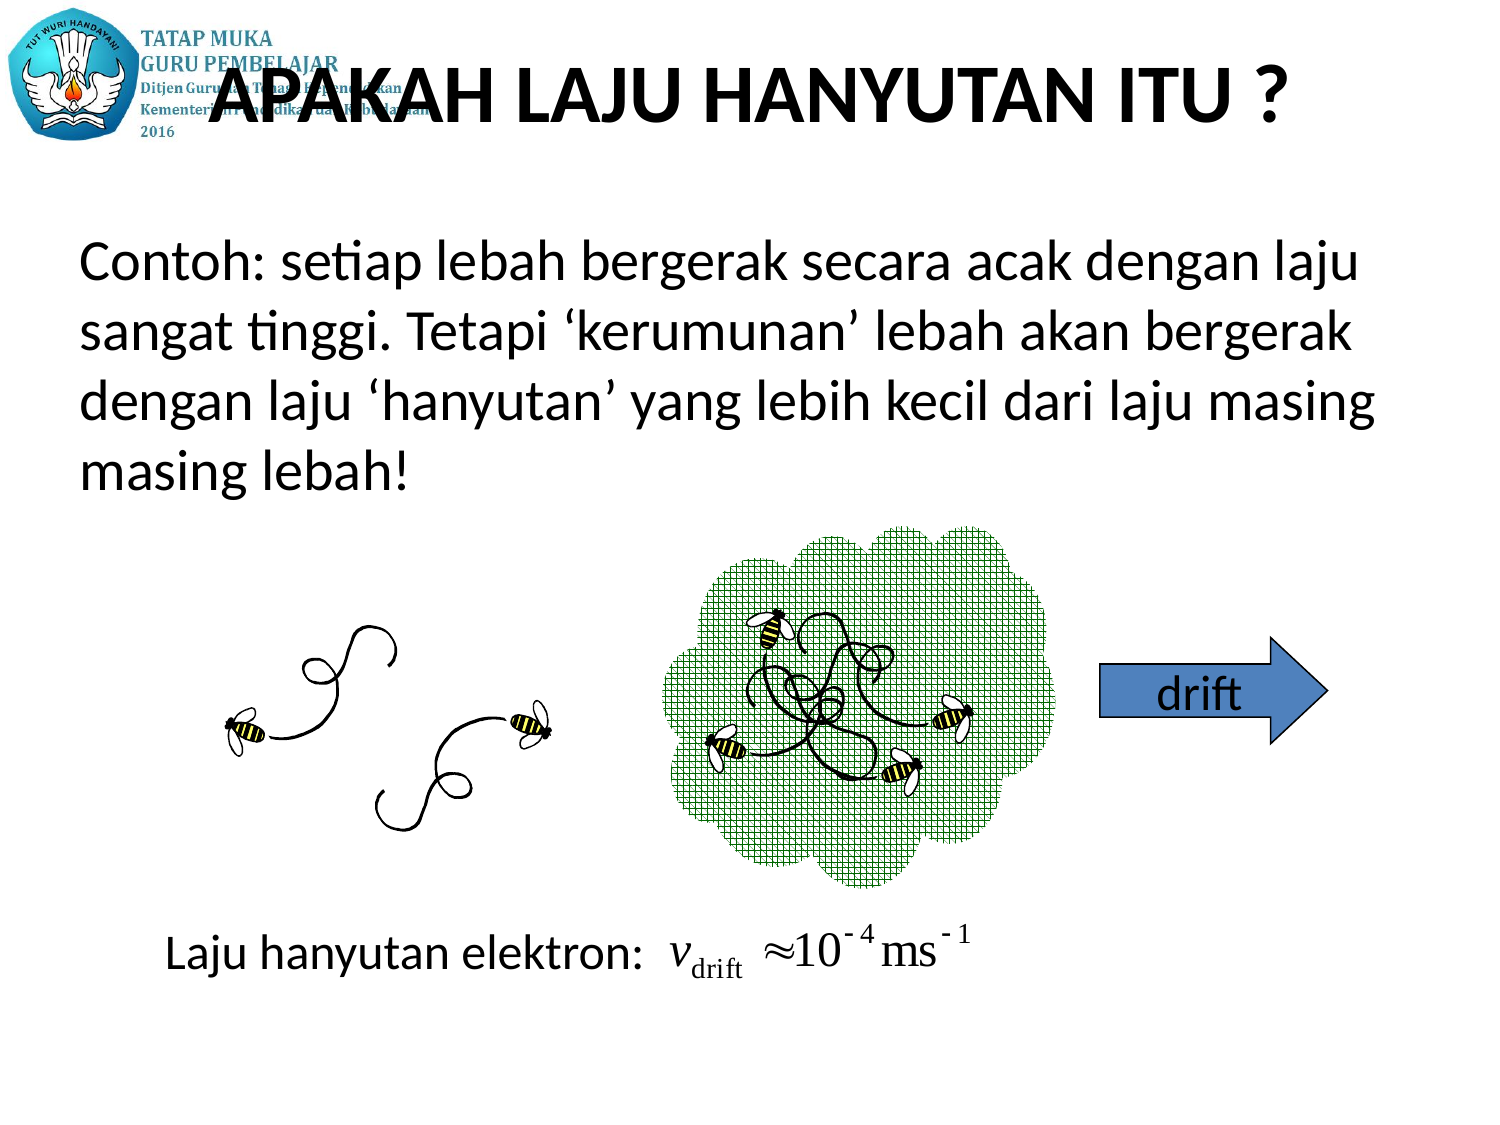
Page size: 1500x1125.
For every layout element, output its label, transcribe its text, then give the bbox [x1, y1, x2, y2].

title APAKAH LAJU HANYUTAN ITU ? [112, 0, 1388, 183]
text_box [244, 604, 378, 778]
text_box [662, 524, 1056, 888]
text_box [662, 912, 979, 992]
text_box Contoh: setiap lebah bergerak secara acak dengan laju sangat tinggi. Tetapi ‘kerumunan’ lebah akan bergerak dengan laju ‘hanyutan’ yang lebih kecil dari laju masing masing lebah! [64, 214, 1436, 510]
text_box Laju hanyutan elektron: [149, 912, 758, 1048]
text_box drift [1099, 637, 1328, 744]
picture [5, 0, 112, 149]
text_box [396, 677, 530, 855]
